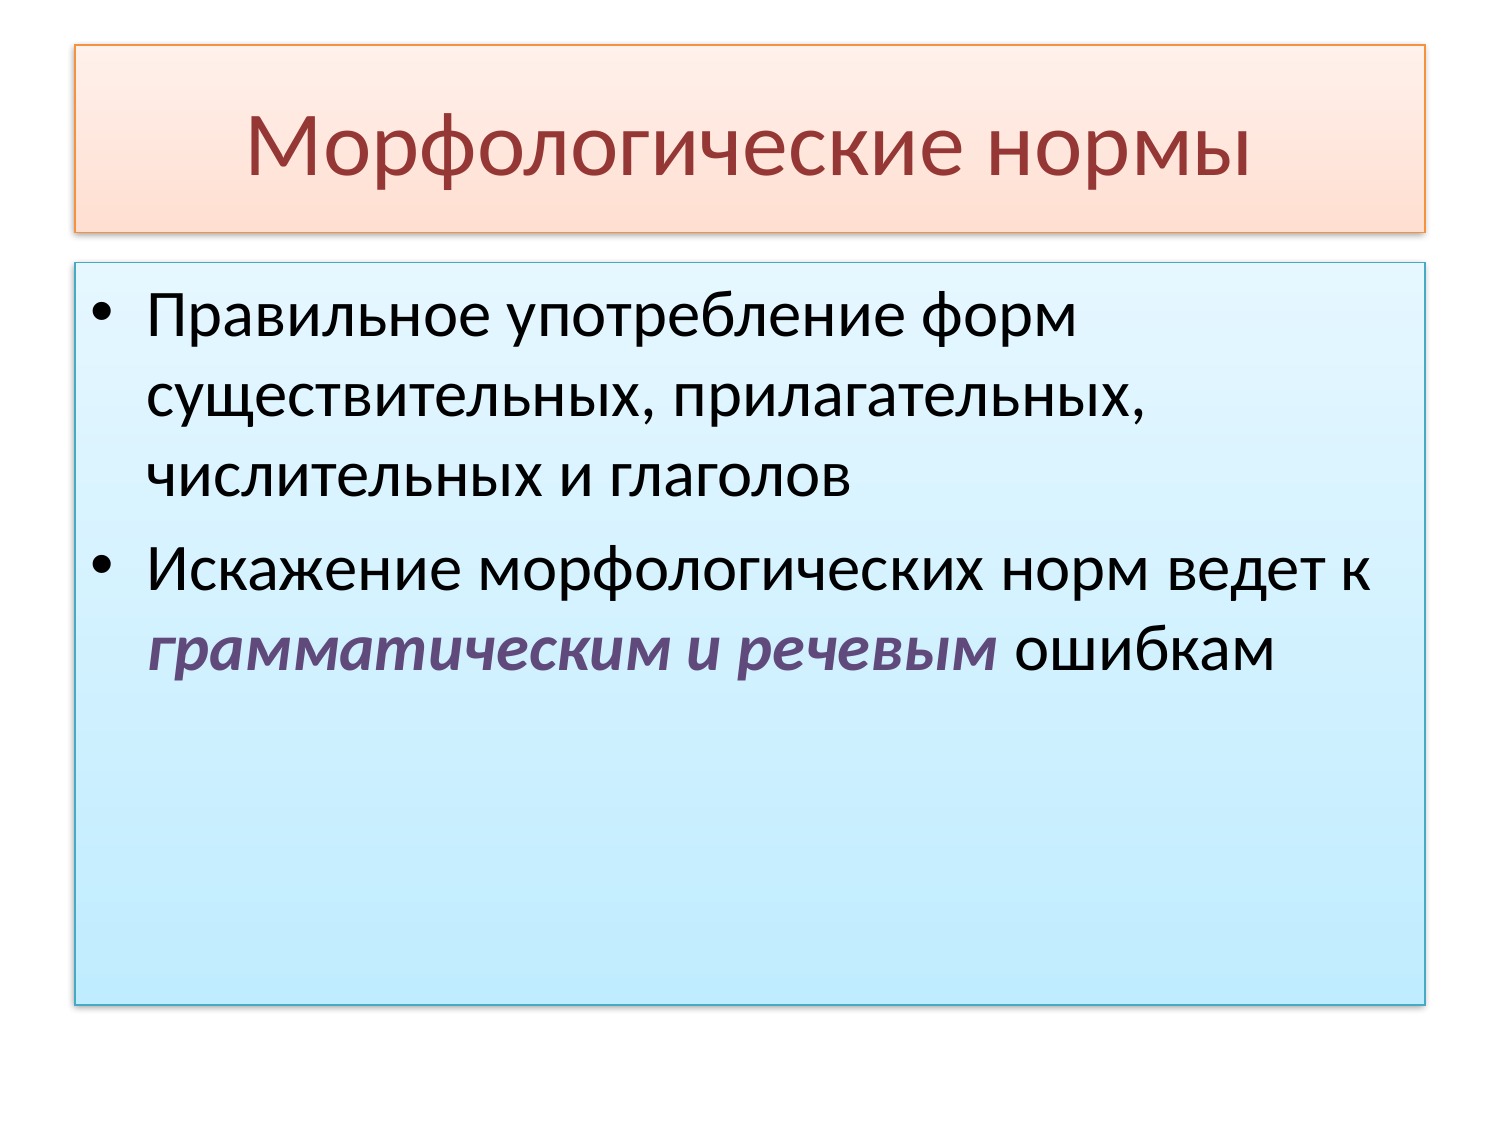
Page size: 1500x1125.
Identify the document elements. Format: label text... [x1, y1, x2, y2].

list Правильное употребление форм существительных, прилагательных, числительных и глаголов Искажение морфологических норм ведет к грамматическим и речевым ошибкам [74, 262, 1426, 1006]
title Морфологические нормы [74, 44, 1426, 233]
